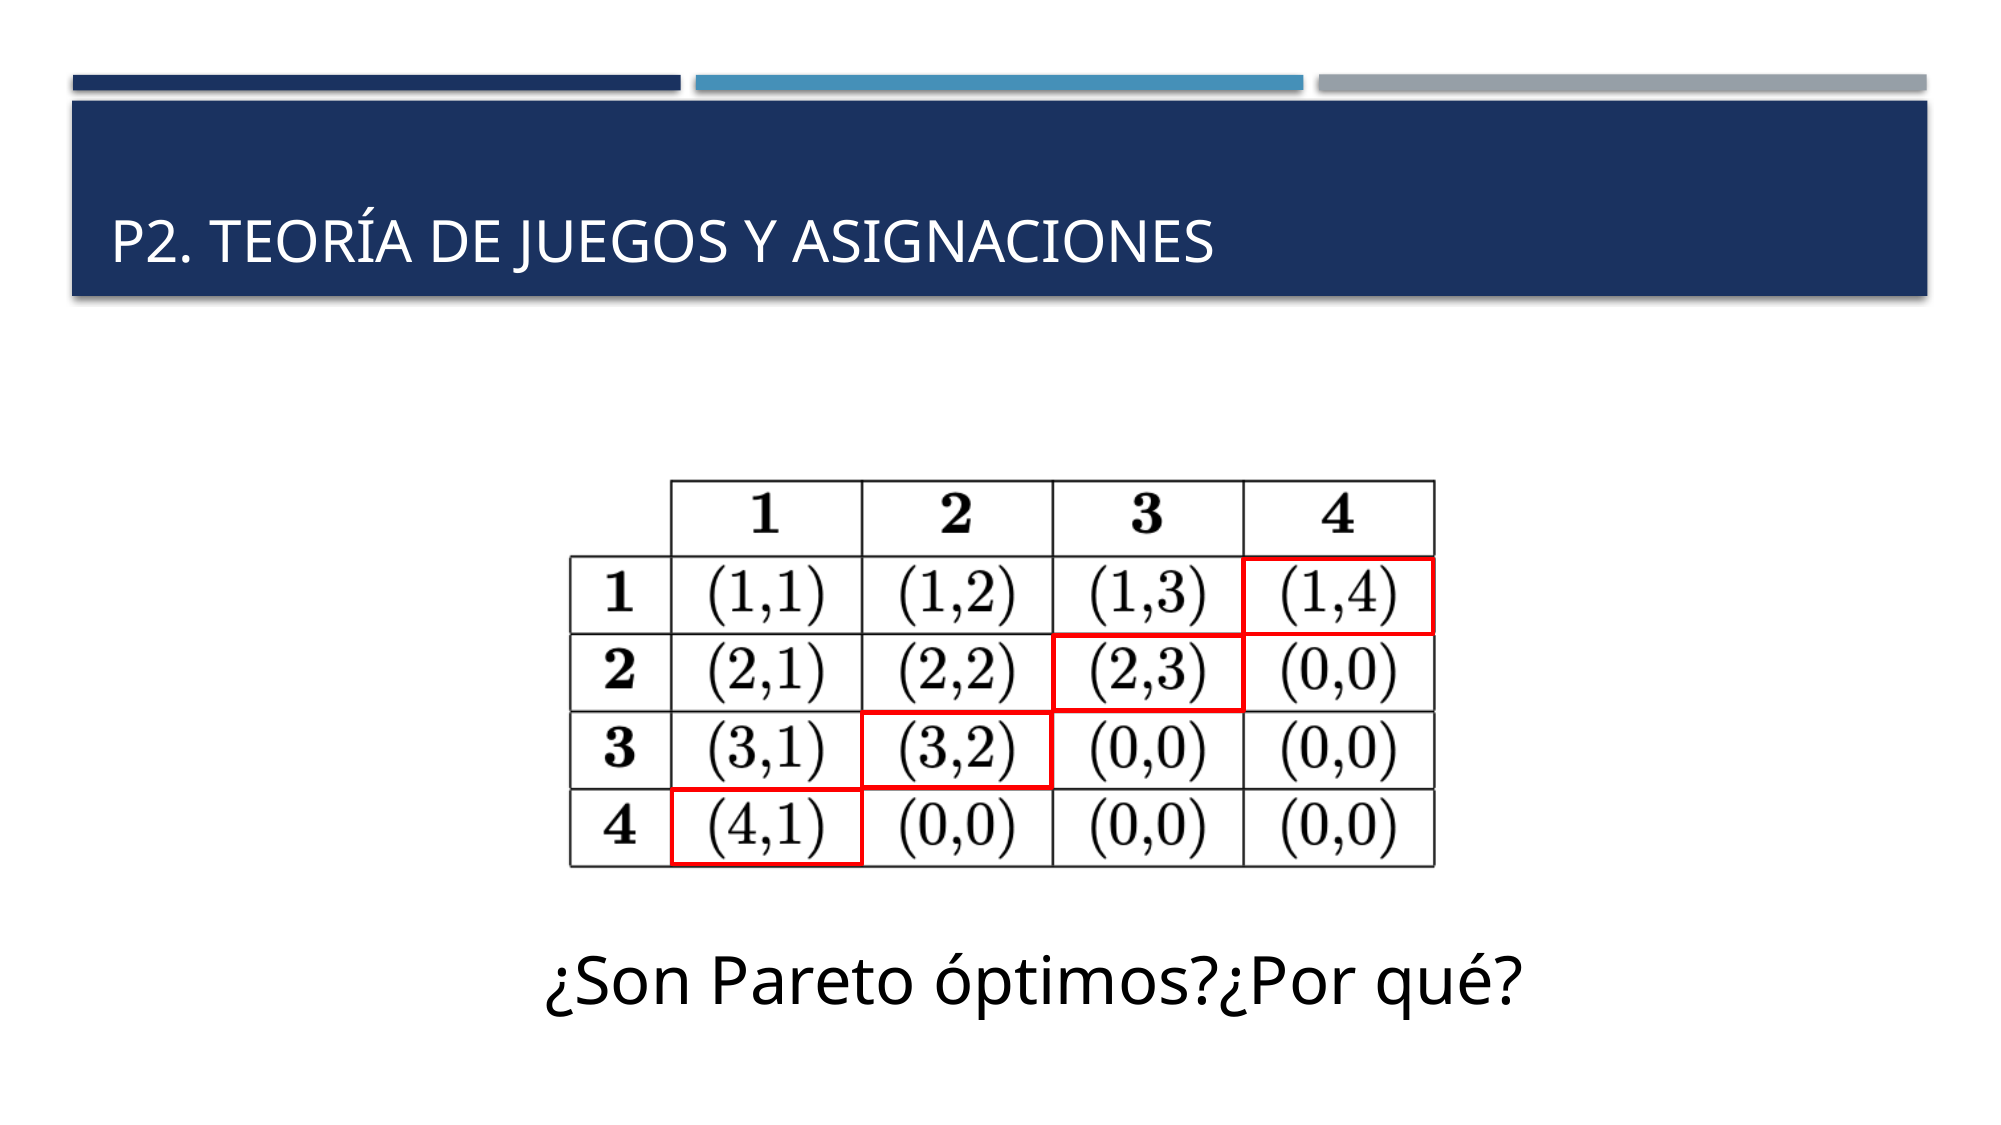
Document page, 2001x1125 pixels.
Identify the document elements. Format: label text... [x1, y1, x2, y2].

title P2. Teoría de juegos y asignaciones [95, 115, 1905, 282]
text_box ¿Son Pareto óptimos?¿Por qué? [530, 930, 1540, 1025]
picture [526, 444, 1474, 910]
